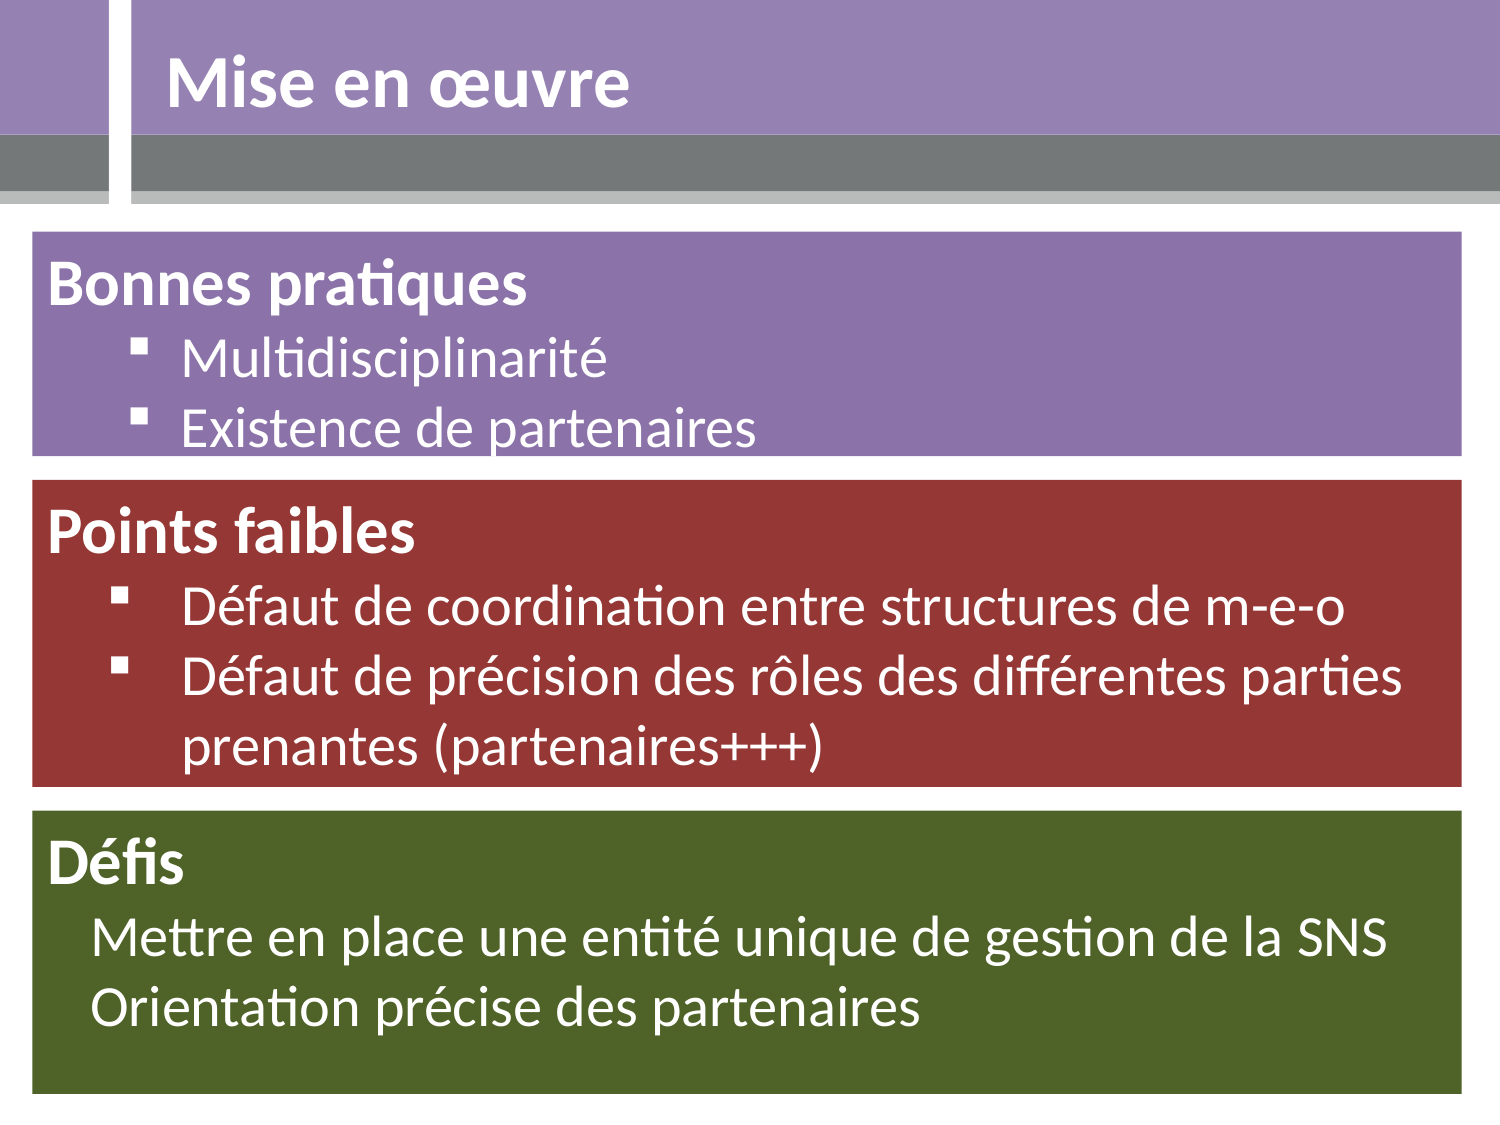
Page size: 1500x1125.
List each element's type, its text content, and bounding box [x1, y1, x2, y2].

text_box Défis Mettre en place une entité unique de gestion de la SNS Orientation précise des partenaires [30, 808, 1464, 1096]
text_box Bonnes pratiques Multidisciplinarité Existence de partenaires [30, 230, 1464, 458]
text_box Points faibles Défaut de coordination entre structures de m-e-o Défaut de précision des rôles des différentes parties prenantes (partenaires+++) [30, 478, 1464, 789]
picture [0, 0, 1500, 204]
